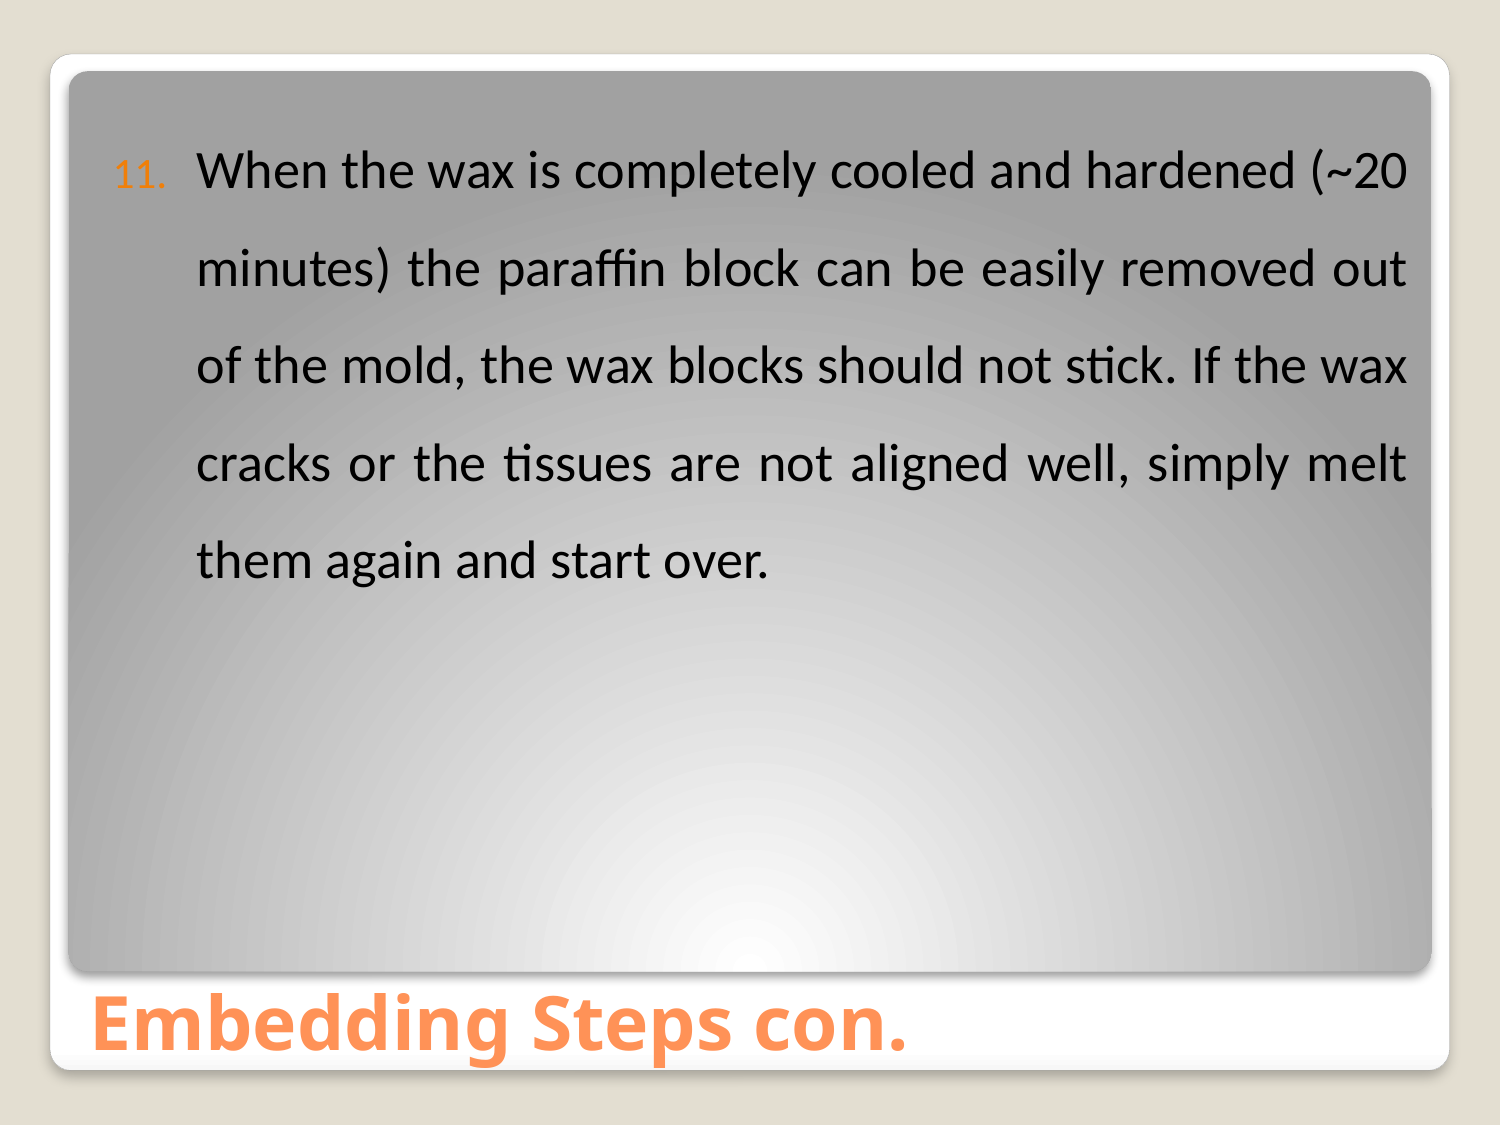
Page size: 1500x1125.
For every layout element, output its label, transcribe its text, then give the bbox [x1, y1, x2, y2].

title Embedding Steps con. [75, 900, 1418, 1073]
list When the wax is completely cooled and hardened (~20 minutes) the paraffin block can be easily removed out of the mold, the wax blocks should not stick. If the wax cracks or the tissues are not aligned well, simply melt them again and start over. [82, 86, 1425, 774]
